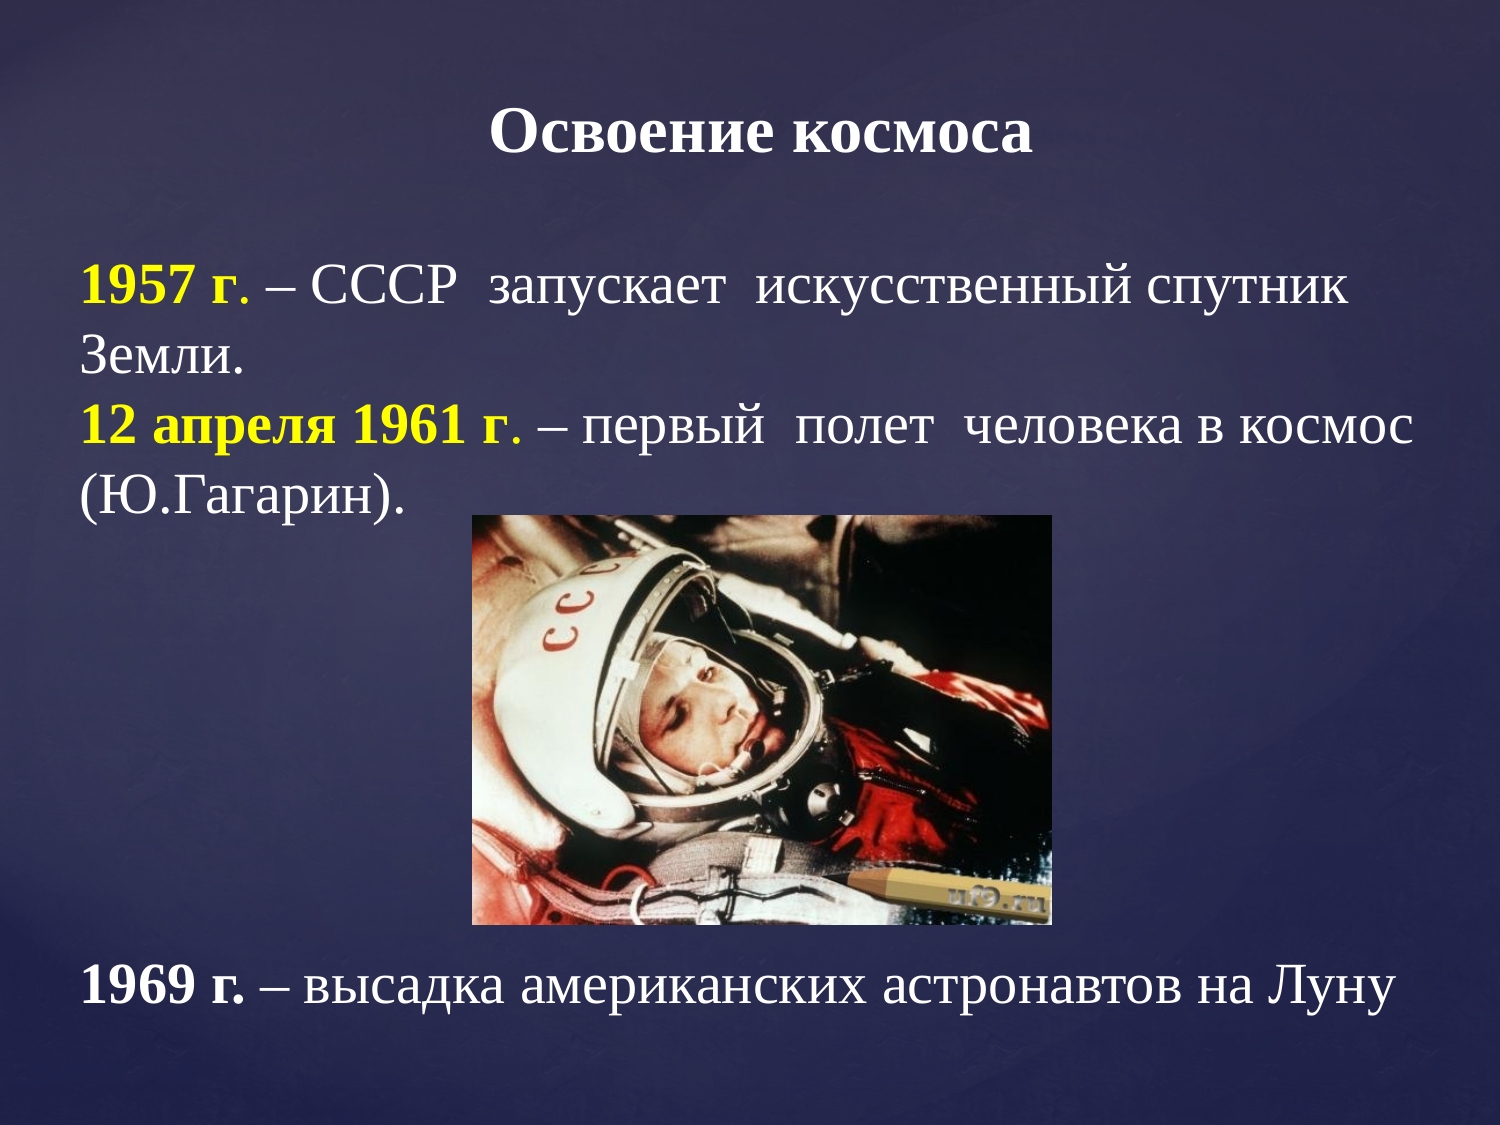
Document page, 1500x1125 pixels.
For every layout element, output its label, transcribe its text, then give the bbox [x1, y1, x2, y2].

text_box Освоение космоса 1957 г. – СССР запускает искусственный спутник Земли. 12 апреля 1961 г. – первый полет человека в космос (Ю.Гагарин). 1969 г. – высадка американских астронавтов на Луну [64, 78, 1459, 1023]
picture [471, 514, 1052, 926]
